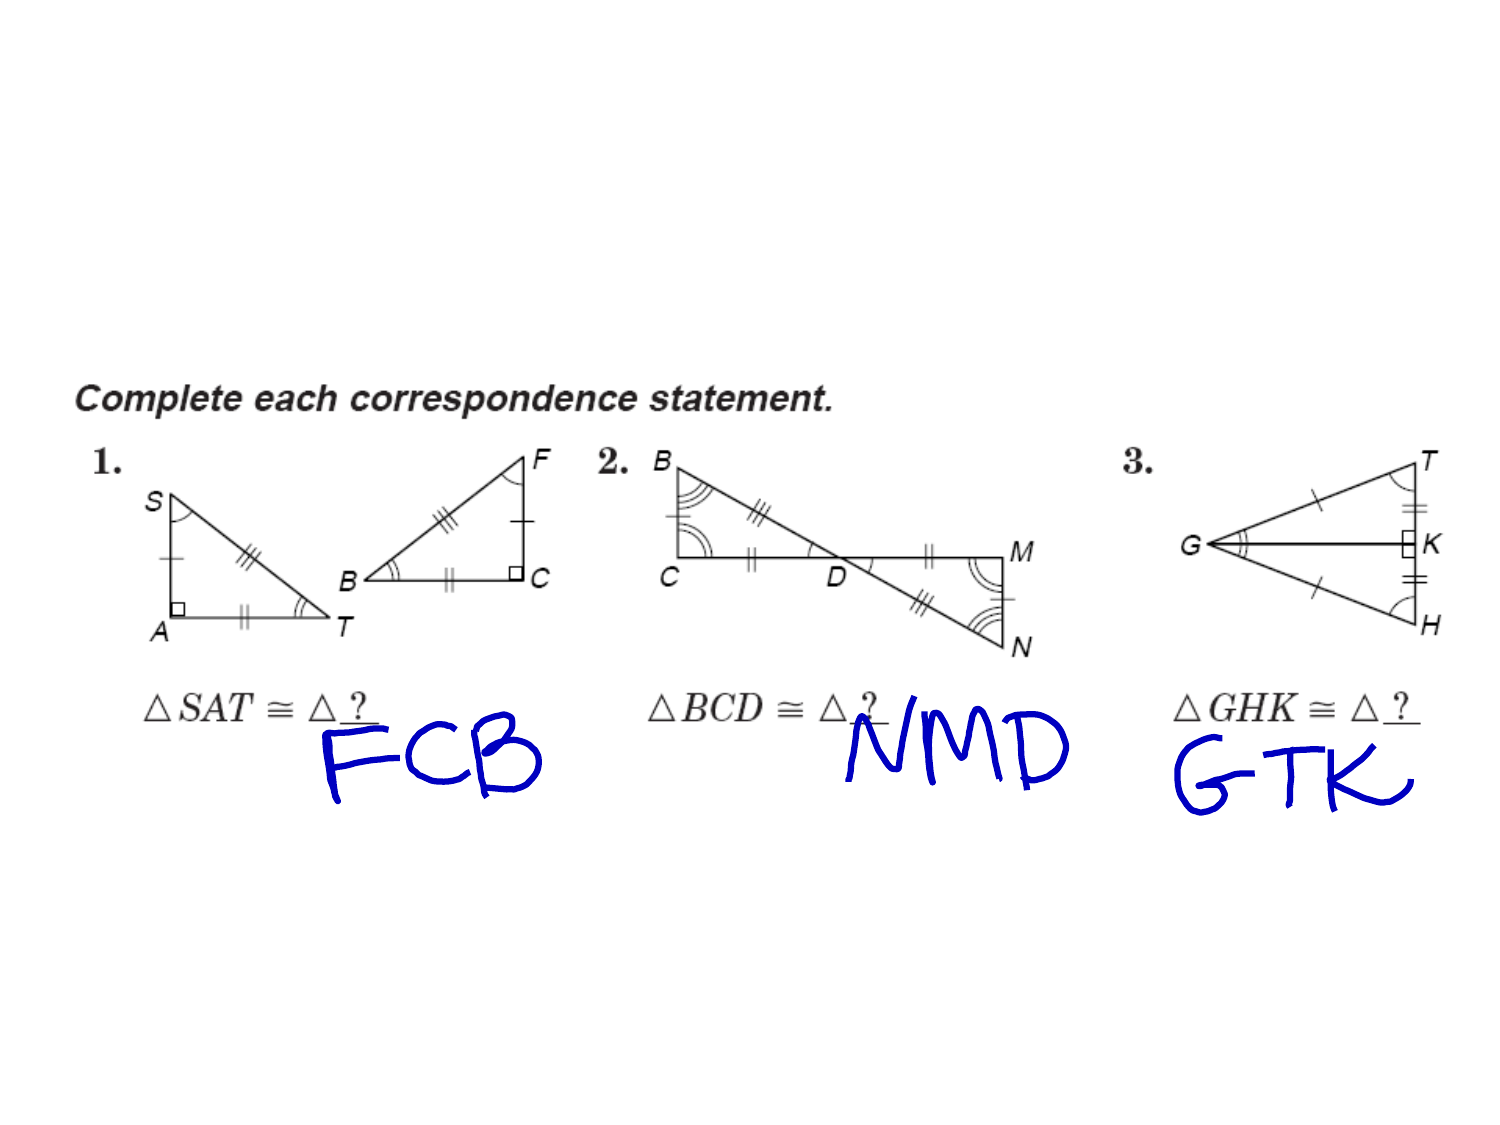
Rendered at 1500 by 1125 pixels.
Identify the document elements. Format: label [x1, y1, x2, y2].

text_box [325, 752, 339, 802]
text_box [407, 752, 471, 783]
text_box [1287, 752, 1294, 808]
picture [29, 380, 1471, 745]
text_box [878, 752, 902, 770]
text_box [955, 752, 966, 759]
text_box [1330, 784, 1336, 812]
text_box [927, 752, 934, 784]
text_box [476, 752, 488, 798]
text_box [969, 752, 1001, 780]
text_box [1328, 752, 1412, 804]
text_box [1024, 779, 1028, 791]
text_box [478, 752, 540, 791]
text_box [1176, 752, 1255, 814]
text_box [1014, 752, 1067, 782]
text_box [328, 757, 400, 769]
text_box [1263, 752, 1289, 756]
text_box [847, 752, 872, 782]
